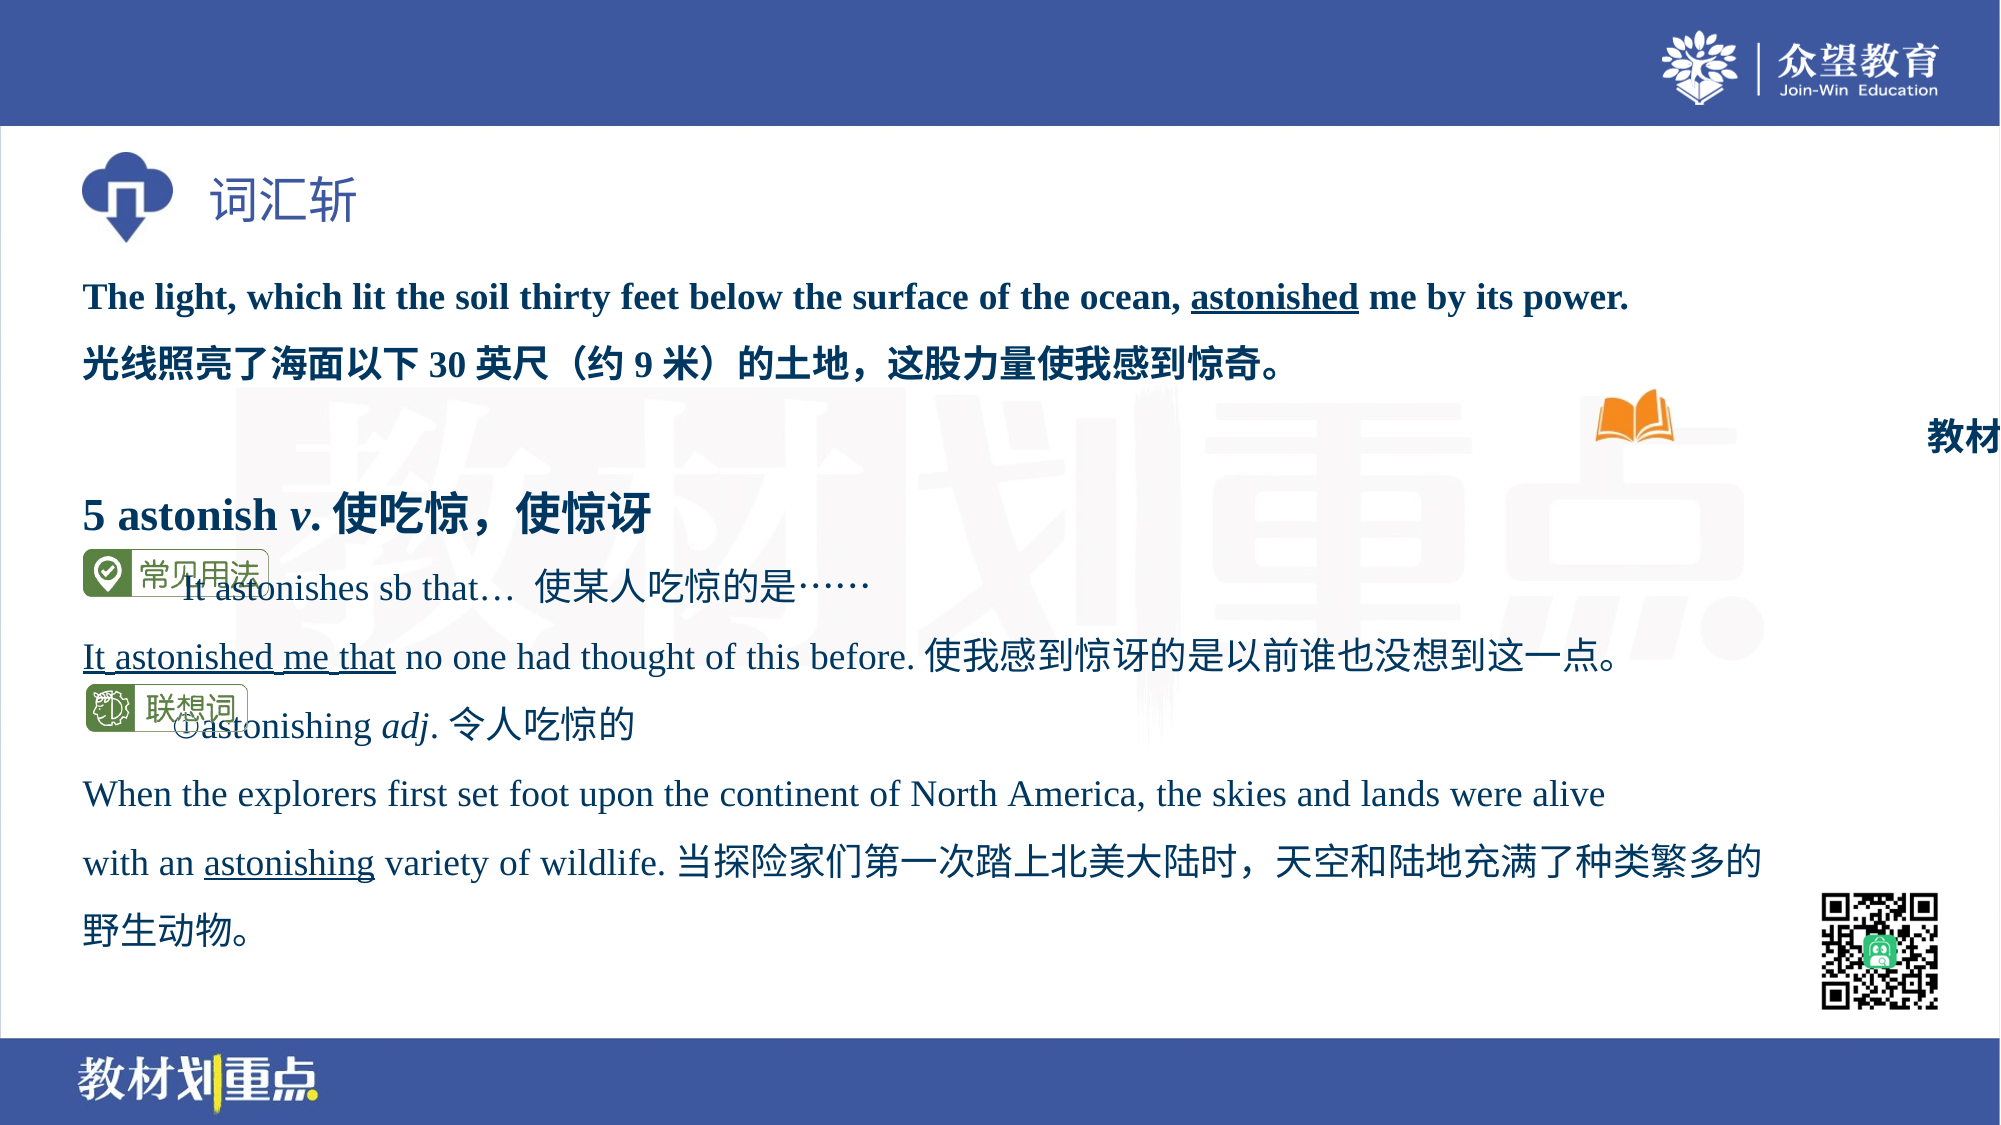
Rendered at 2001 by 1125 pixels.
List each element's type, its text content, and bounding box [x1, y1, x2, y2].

text_box The light, which lit the soil thirty feet below the surface of the ocean, astonished me by its power. 光线照亮了海面以下30英尺（约9米）的土地，这股力量使我感到惊奇。 教材P75 [82, 248, 1817, 451]
picture [0, 0, 2000, 1125]
text_box 5 astonish v.使吃惊，使惊讶 [82, 457, 1817, 566]
